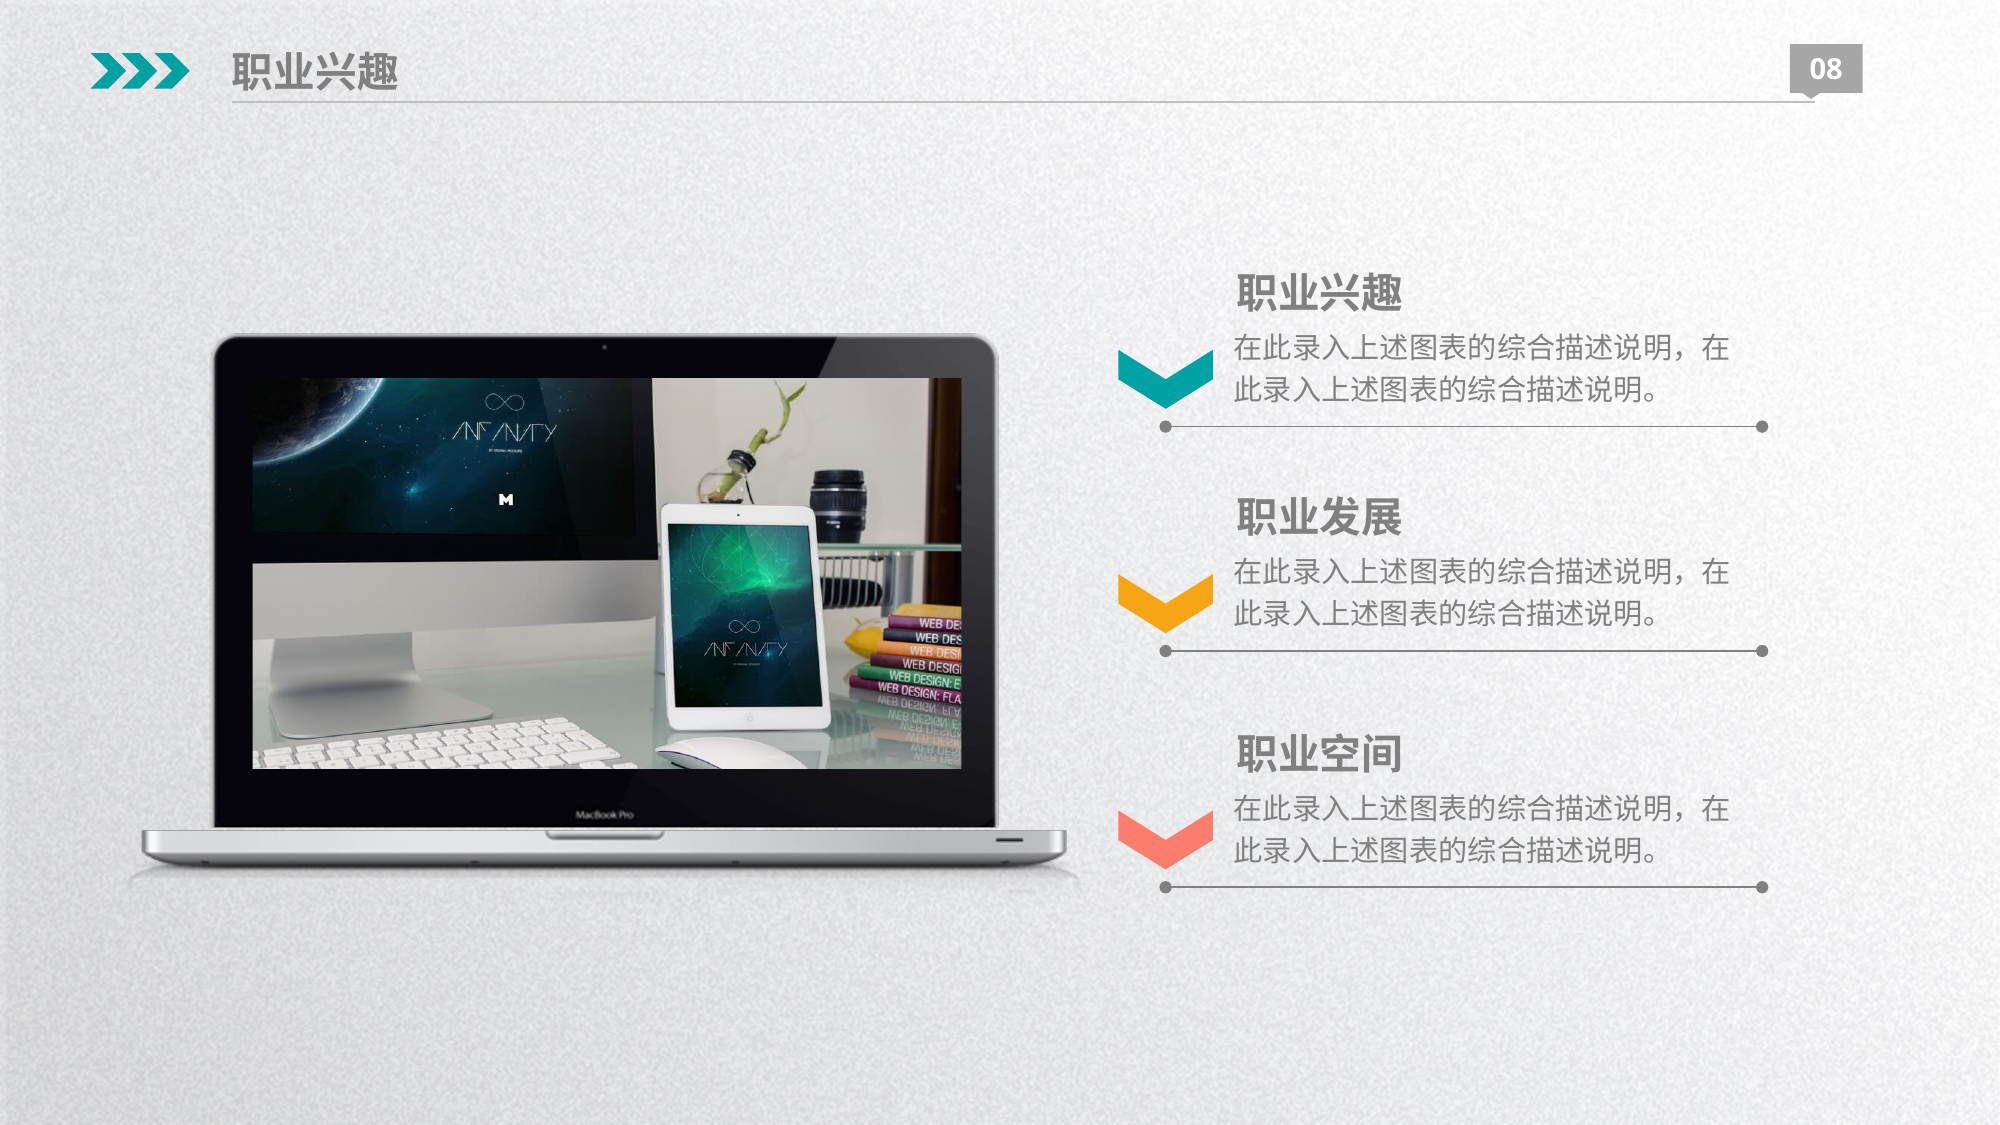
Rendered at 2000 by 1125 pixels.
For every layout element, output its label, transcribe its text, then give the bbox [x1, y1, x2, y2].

text_box 08 [1789, 44, 1863, 92]
picture [0, 0, 2000, 1125]
text_box 在此录入上述图表的综合描述说明，在此录入上述图表的综合描述说明。 [1218, 775, 1763, 875]
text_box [90, 52, 191, 89]
text_box [1116, 347, 1215, 411]
text_box 职业兴趣 [1221, 259, 1419, 314]
text_box [1116, 572, 1215, 636]
text_box [1787, 42, 1865, 101]
text_box 在此录入上述图表的综合描述说明，在此录入上述图表的综合描述说明。 [1218, 539, 1763, 639]
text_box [102, 300, 1107, 906]
text_box 在此录入上述图表的综合描述说明，在此录入上述图表的综合描述说明。 [1218, 314, 1763, 414]
text_box 职业发展 [1221, 483, 1419, 539]
text_box 职业兴趣 [220, 39, 492, 102]
text_box [1116, 808, 1215, 872]
text_box 职业空间 [1221, 719, 1419, 775]
